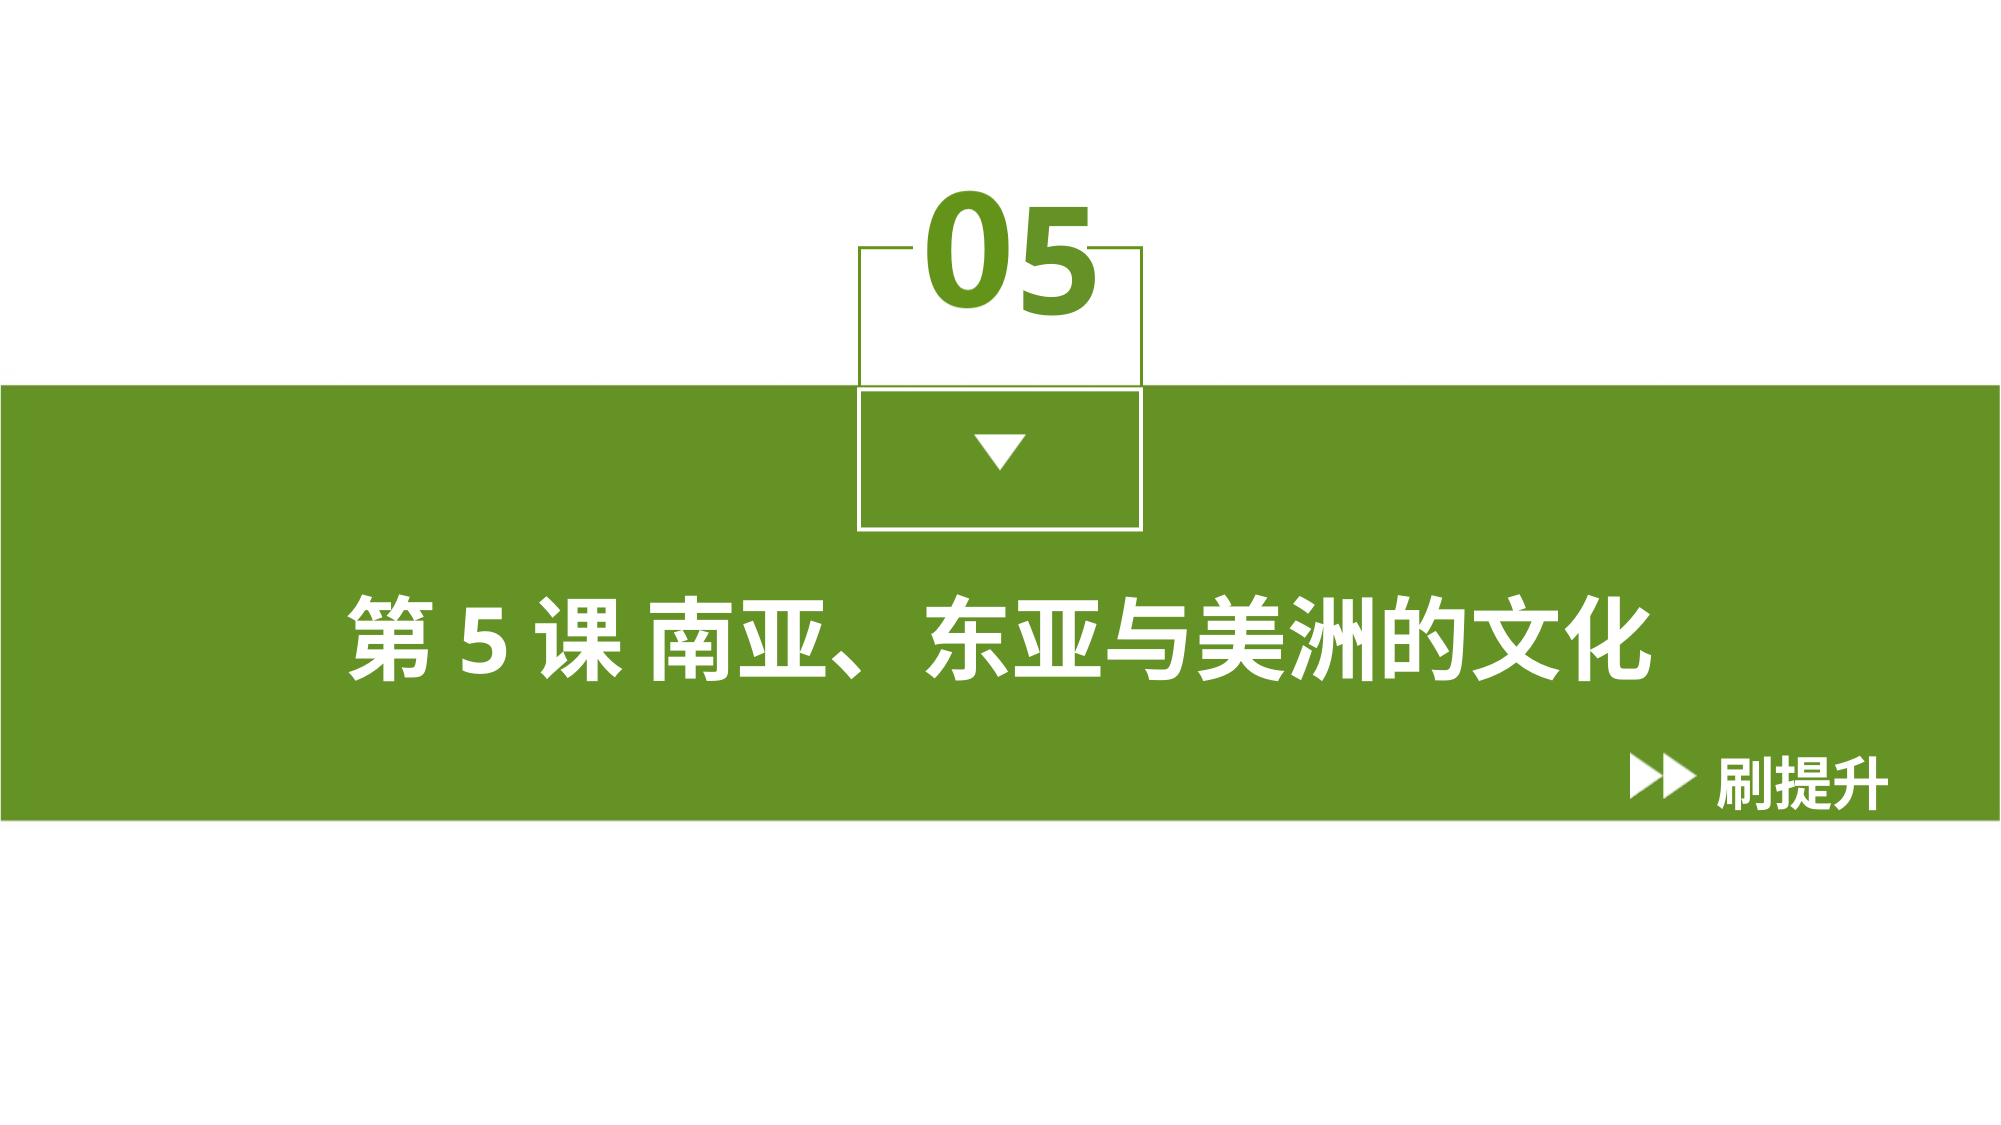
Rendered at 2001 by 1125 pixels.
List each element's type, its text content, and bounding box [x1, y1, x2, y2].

text_box 5 [979, 156, 1139, 353]
text_box 第5课 南亚、东亚与美洲的文化 [0, 572, 2000, 699]
picture [0, 699, 2000, 1125]
text_box 刷提升 [1715, 718, 1997, 812]
picture [0, 0, 2000, 572]
